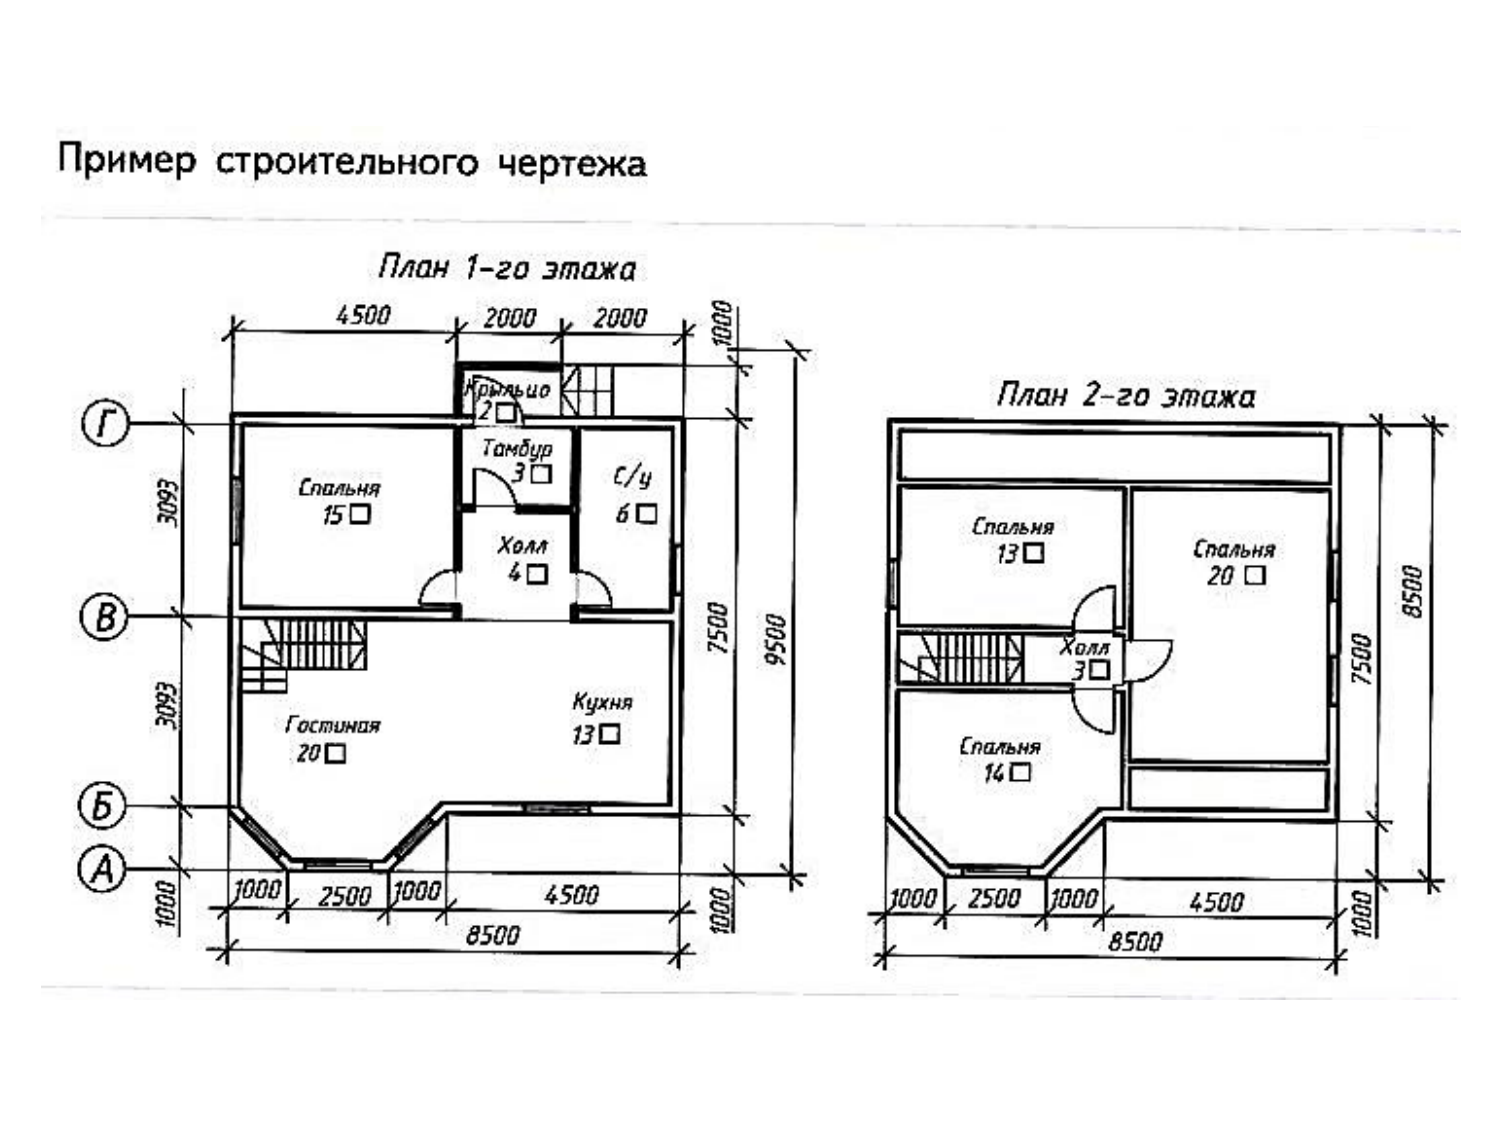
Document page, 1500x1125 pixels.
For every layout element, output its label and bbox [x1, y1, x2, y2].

picture [40, 126, 1461, 1000]
